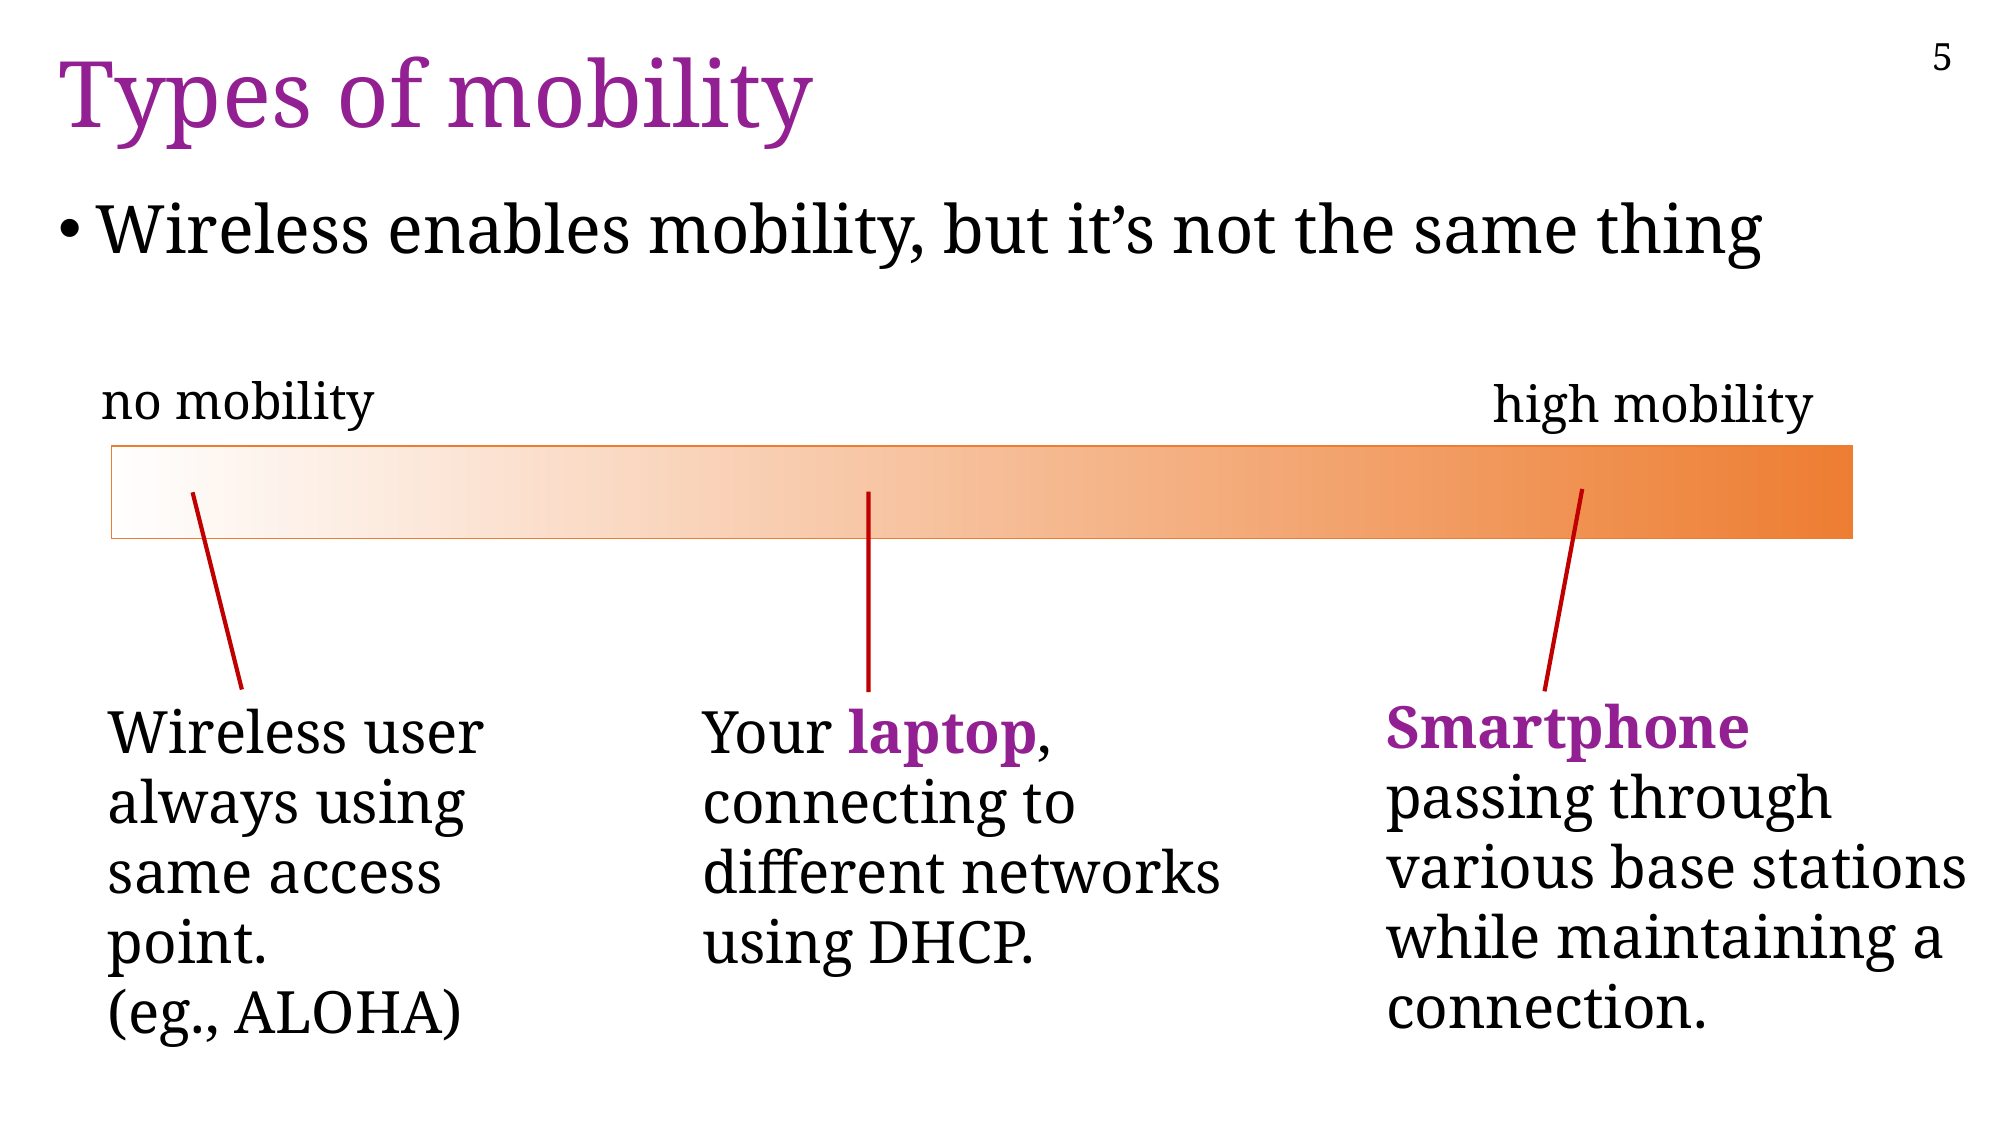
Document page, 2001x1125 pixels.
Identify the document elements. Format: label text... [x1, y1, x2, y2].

title Types of mobility [43, 25, 1953, 171]
list Wireless enables mobility, but it’s not the same thing [43, 188, 1953, 302]
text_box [93, 362, 1986, 986]
